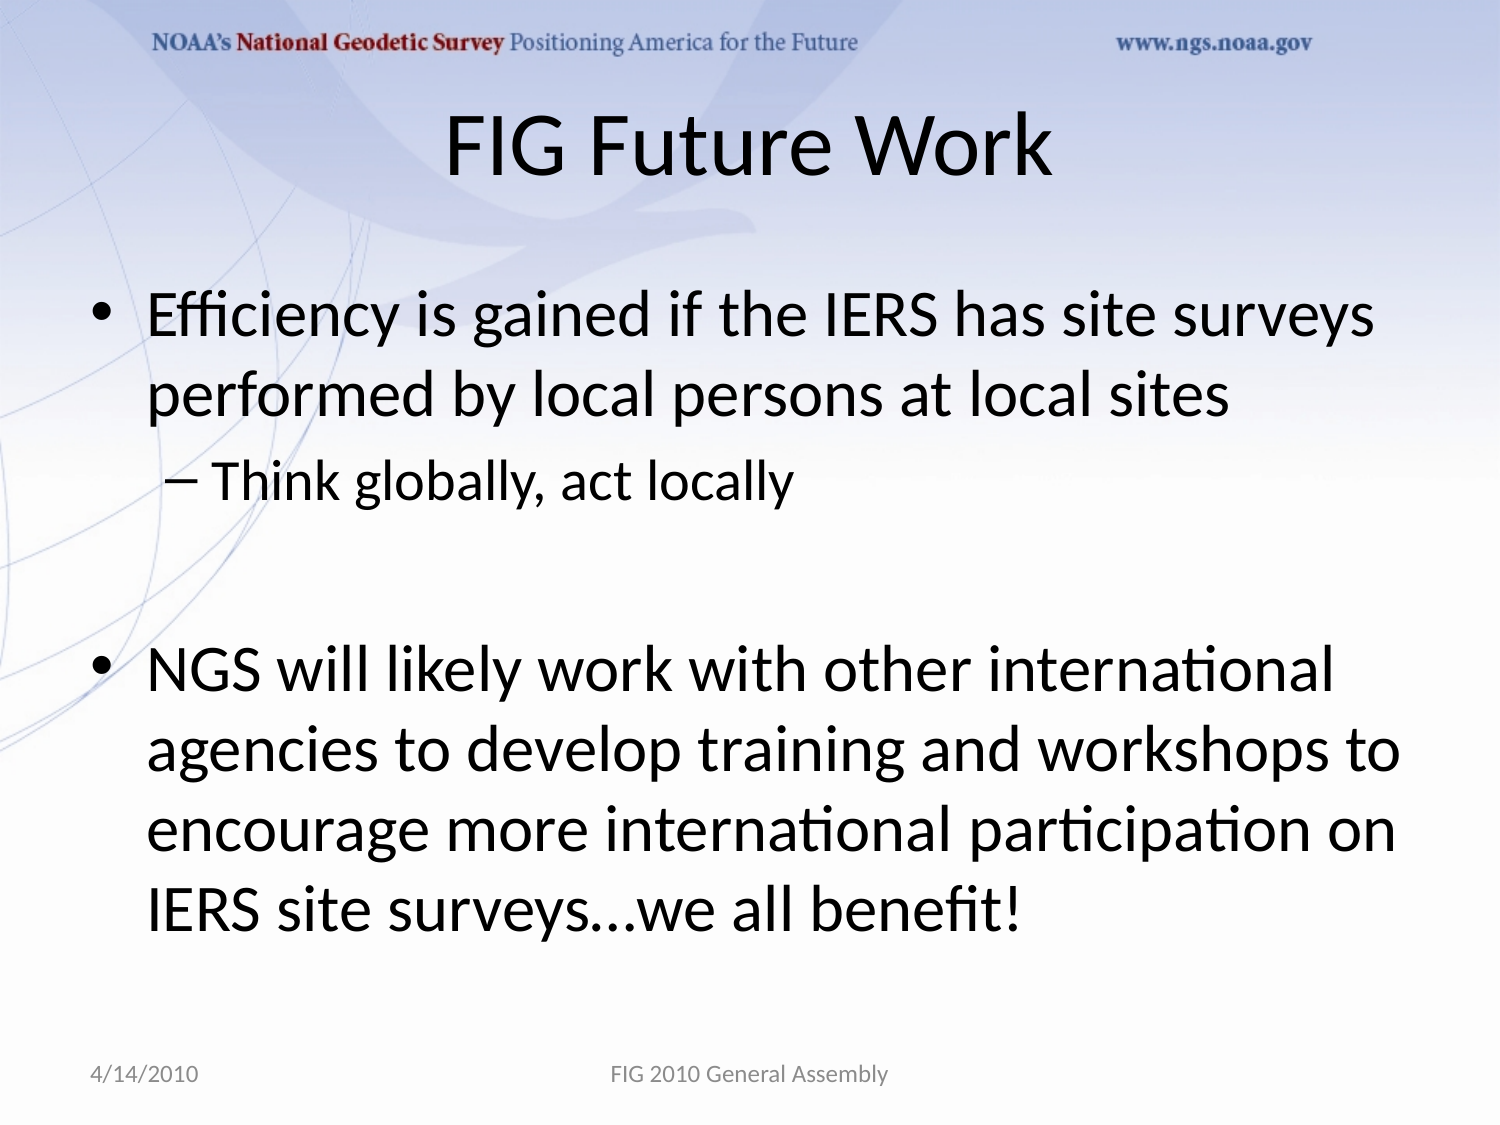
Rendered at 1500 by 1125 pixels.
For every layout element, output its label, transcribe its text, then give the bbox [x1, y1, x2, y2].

picture [0, 0, 1500, 1125]
footer FIG 2010 General Assembly [512, 1042, 988, 1103]
list Efficiency is gained if the IERS has site surveys performed by local persons at local sites Think globally, act locally NGS will likely work with other international agencies to develop training and workshops to encourage more international participation on IERS site surveys…we all benefit! [74, 262, 1426, 1006]
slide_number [75, 1042, 425, 1103]
title FIG Future Work [74, 44, 1426, 233]
